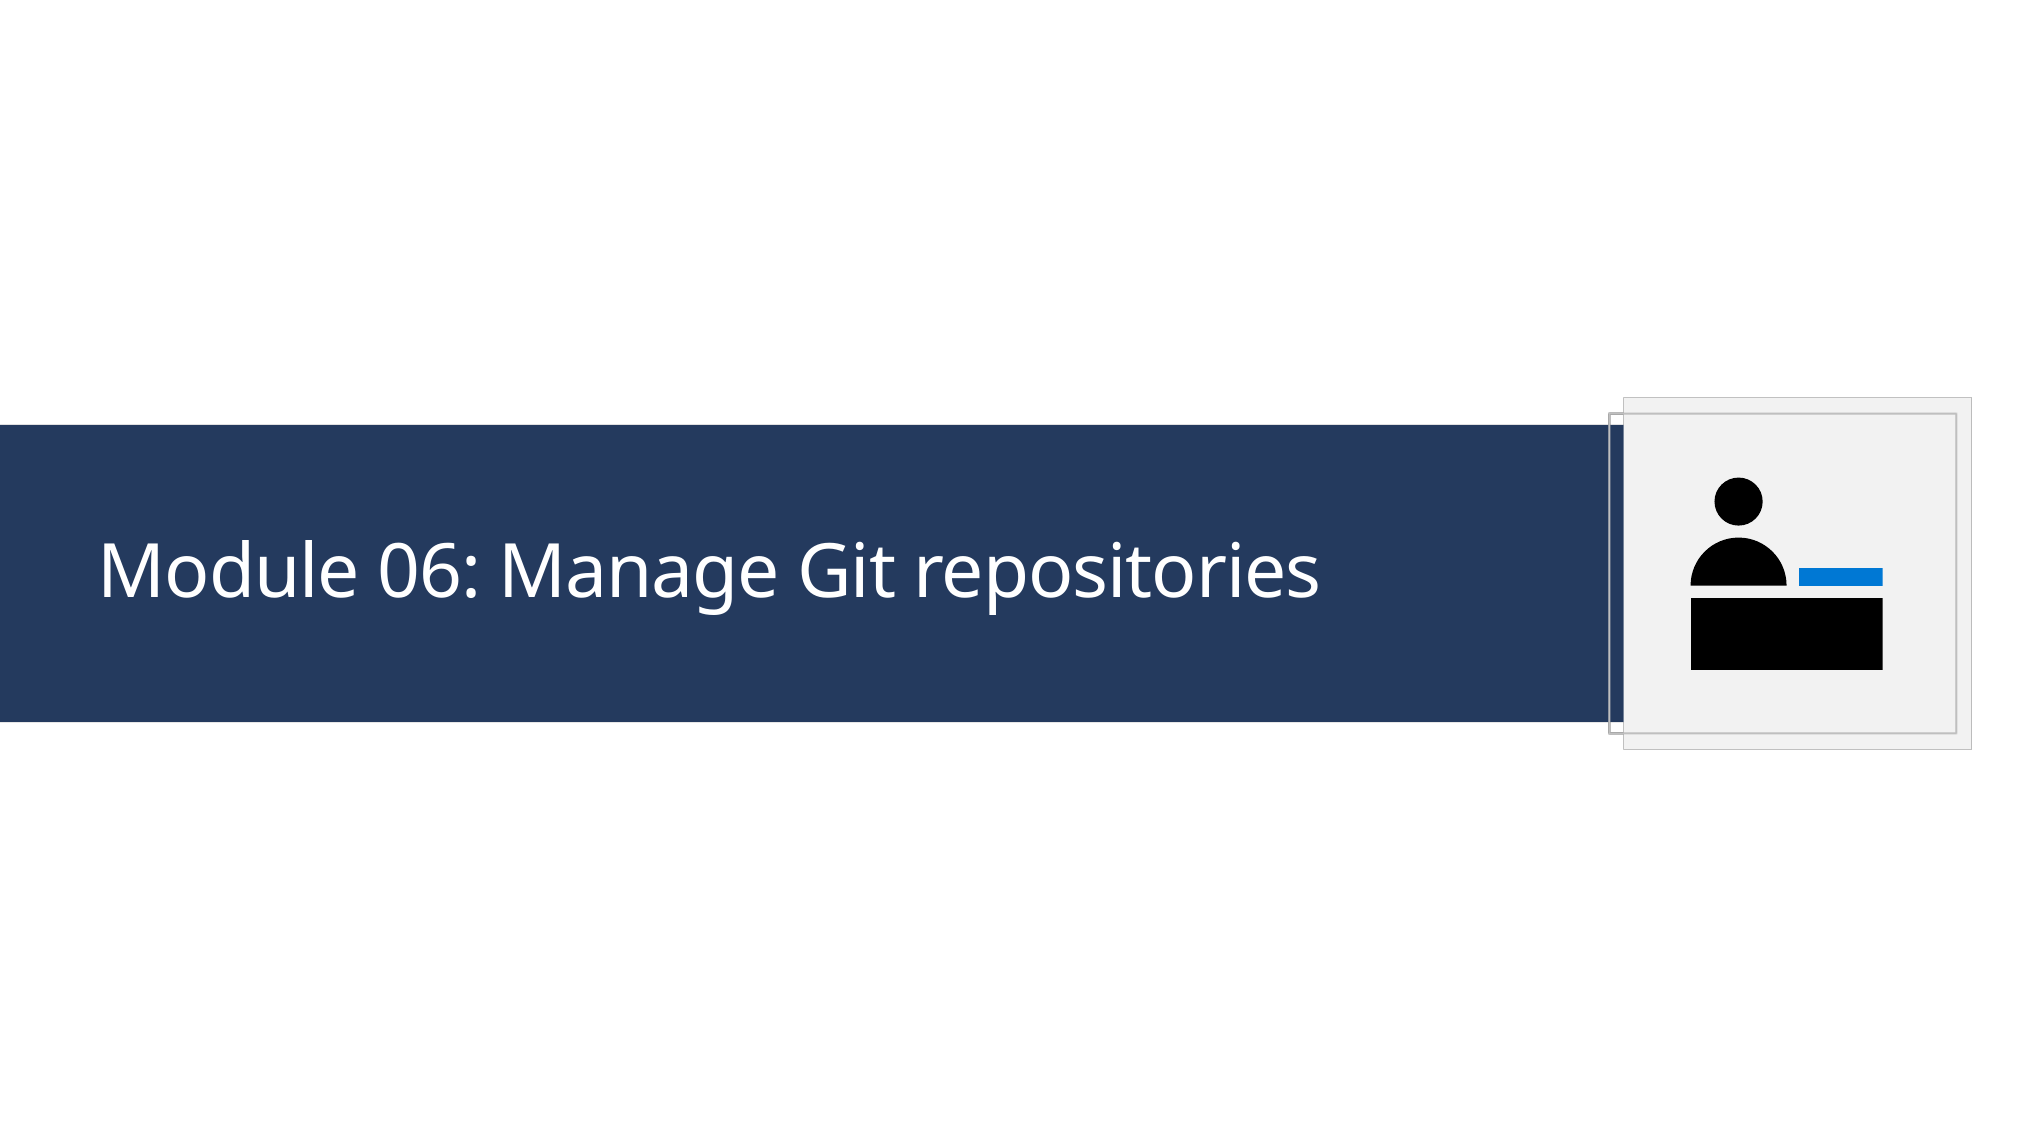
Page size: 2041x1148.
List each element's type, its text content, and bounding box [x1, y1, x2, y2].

title Module 06: Manage Git repositories [97, 531, 1586, 616]
picture [0, 0, 2041, 1148]
